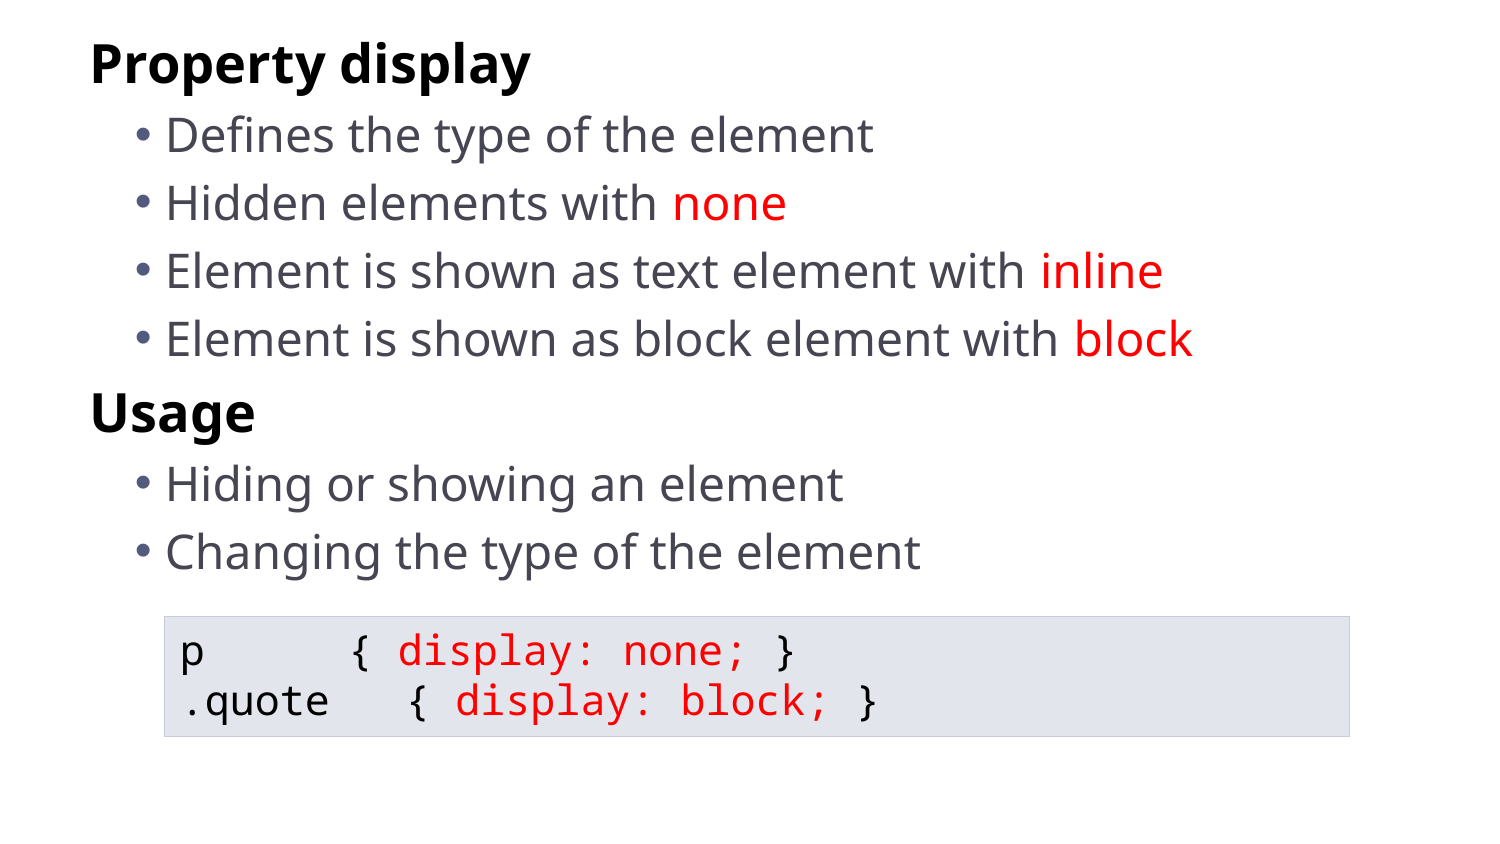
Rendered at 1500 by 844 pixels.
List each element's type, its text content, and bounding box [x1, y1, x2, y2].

list Property display Defines the type of the element Hidden elements with none Element is shown as text element with inline Element is shown as block element with block Usage Hiding or showing an element Changing the type of the element [75, 21, 1475, 835]
text_box p { display: none; } .quote { display: block; } [164, 616, 1350, 737]
